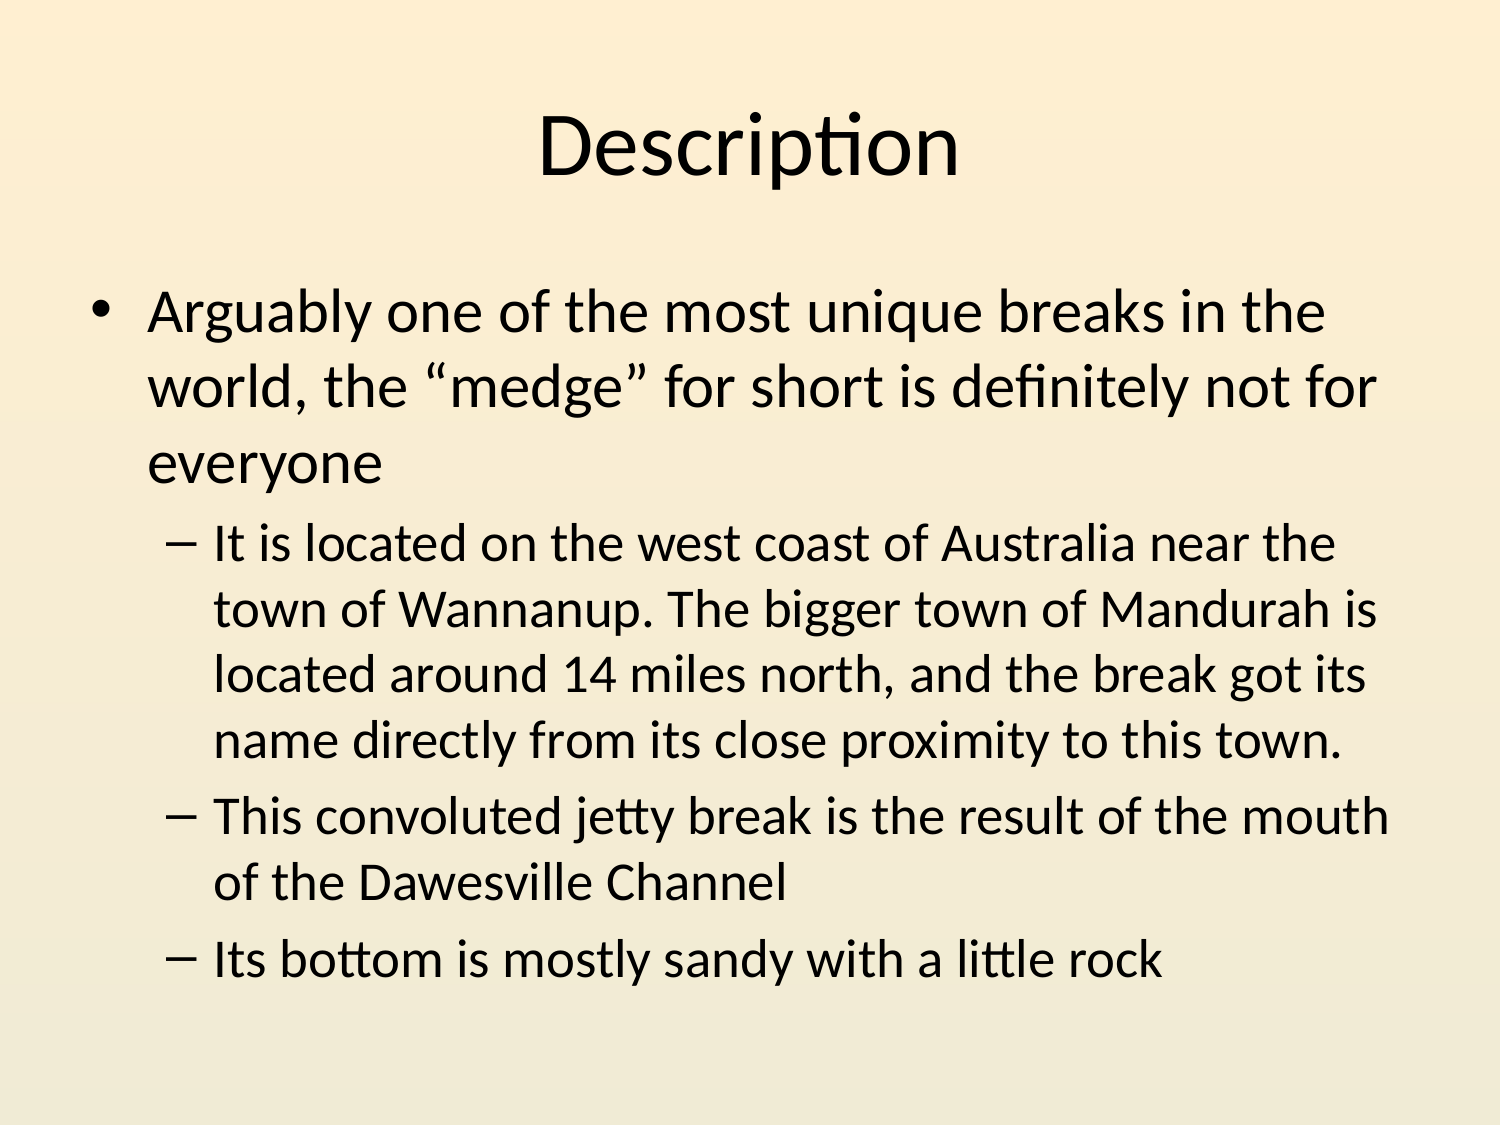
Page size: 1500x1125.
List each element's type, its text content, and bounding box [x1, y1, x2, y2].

title Description [75, 45, 1425, 233]
list Arguably one of the most unique breaks in the world, the “medge” for short is definitely not for everyone It is located on the west coast of Australia near the town of Wannanup. The bigger town of Mandurah is located around 14 miles north, and the break got its name directly from its close proximity to this town. This convoluted jetty break is the result of the mouth of the Dawesville Channel Its bottom is mostly sandy with a little rock [75, 262, 1425, 1005]
